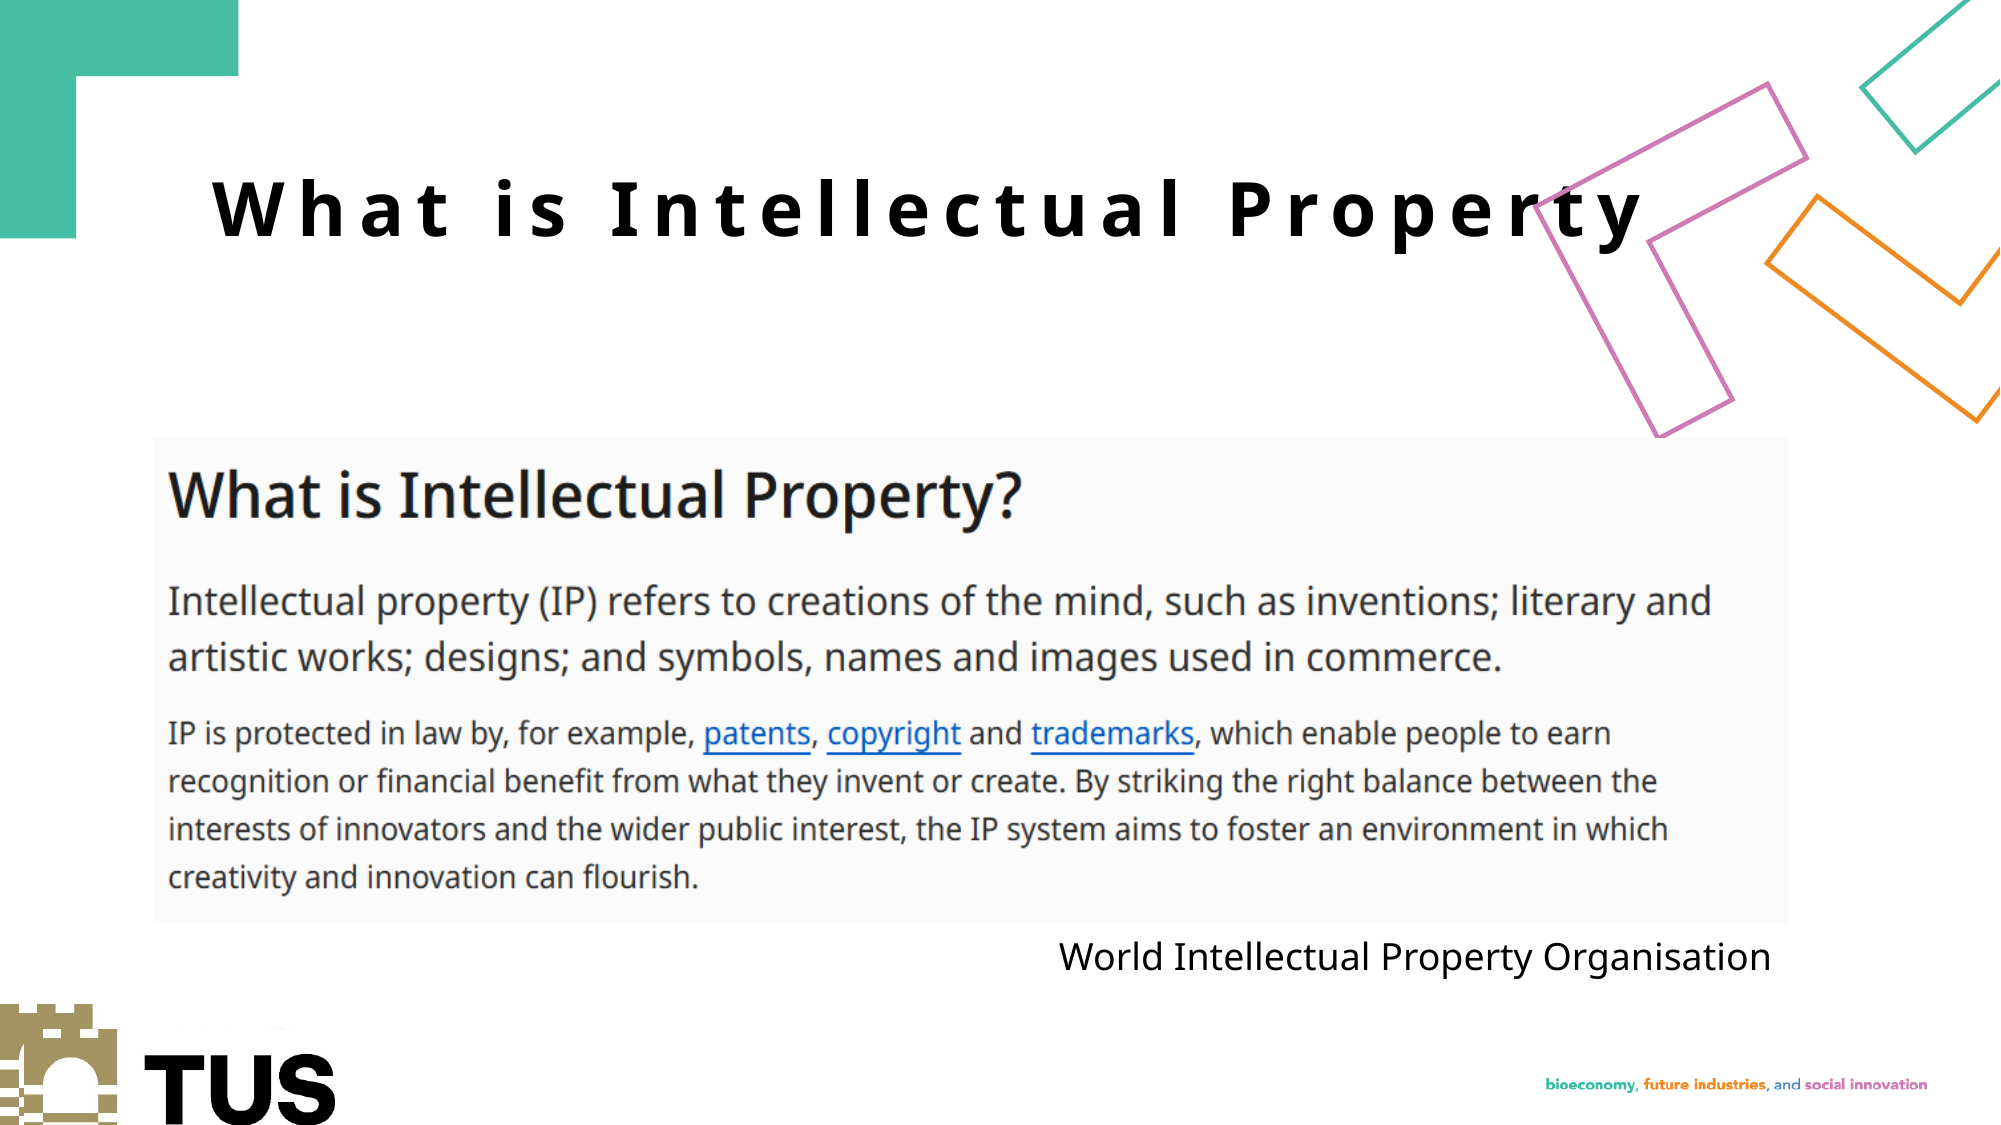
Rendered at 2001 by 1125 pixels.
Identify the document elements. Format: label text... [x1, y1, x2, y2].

picture [0, 1004, 335, 1125]
picture [1538, 1066, 1929, 1101]
picture [154, 438, 1788, 923]
text_box World Intellectual Property Organisation [1044, 925, 1788, 986]
list What is Intellectual Property [197, 154, 1581, 287]
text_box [1581, 0, 2000, 393]
